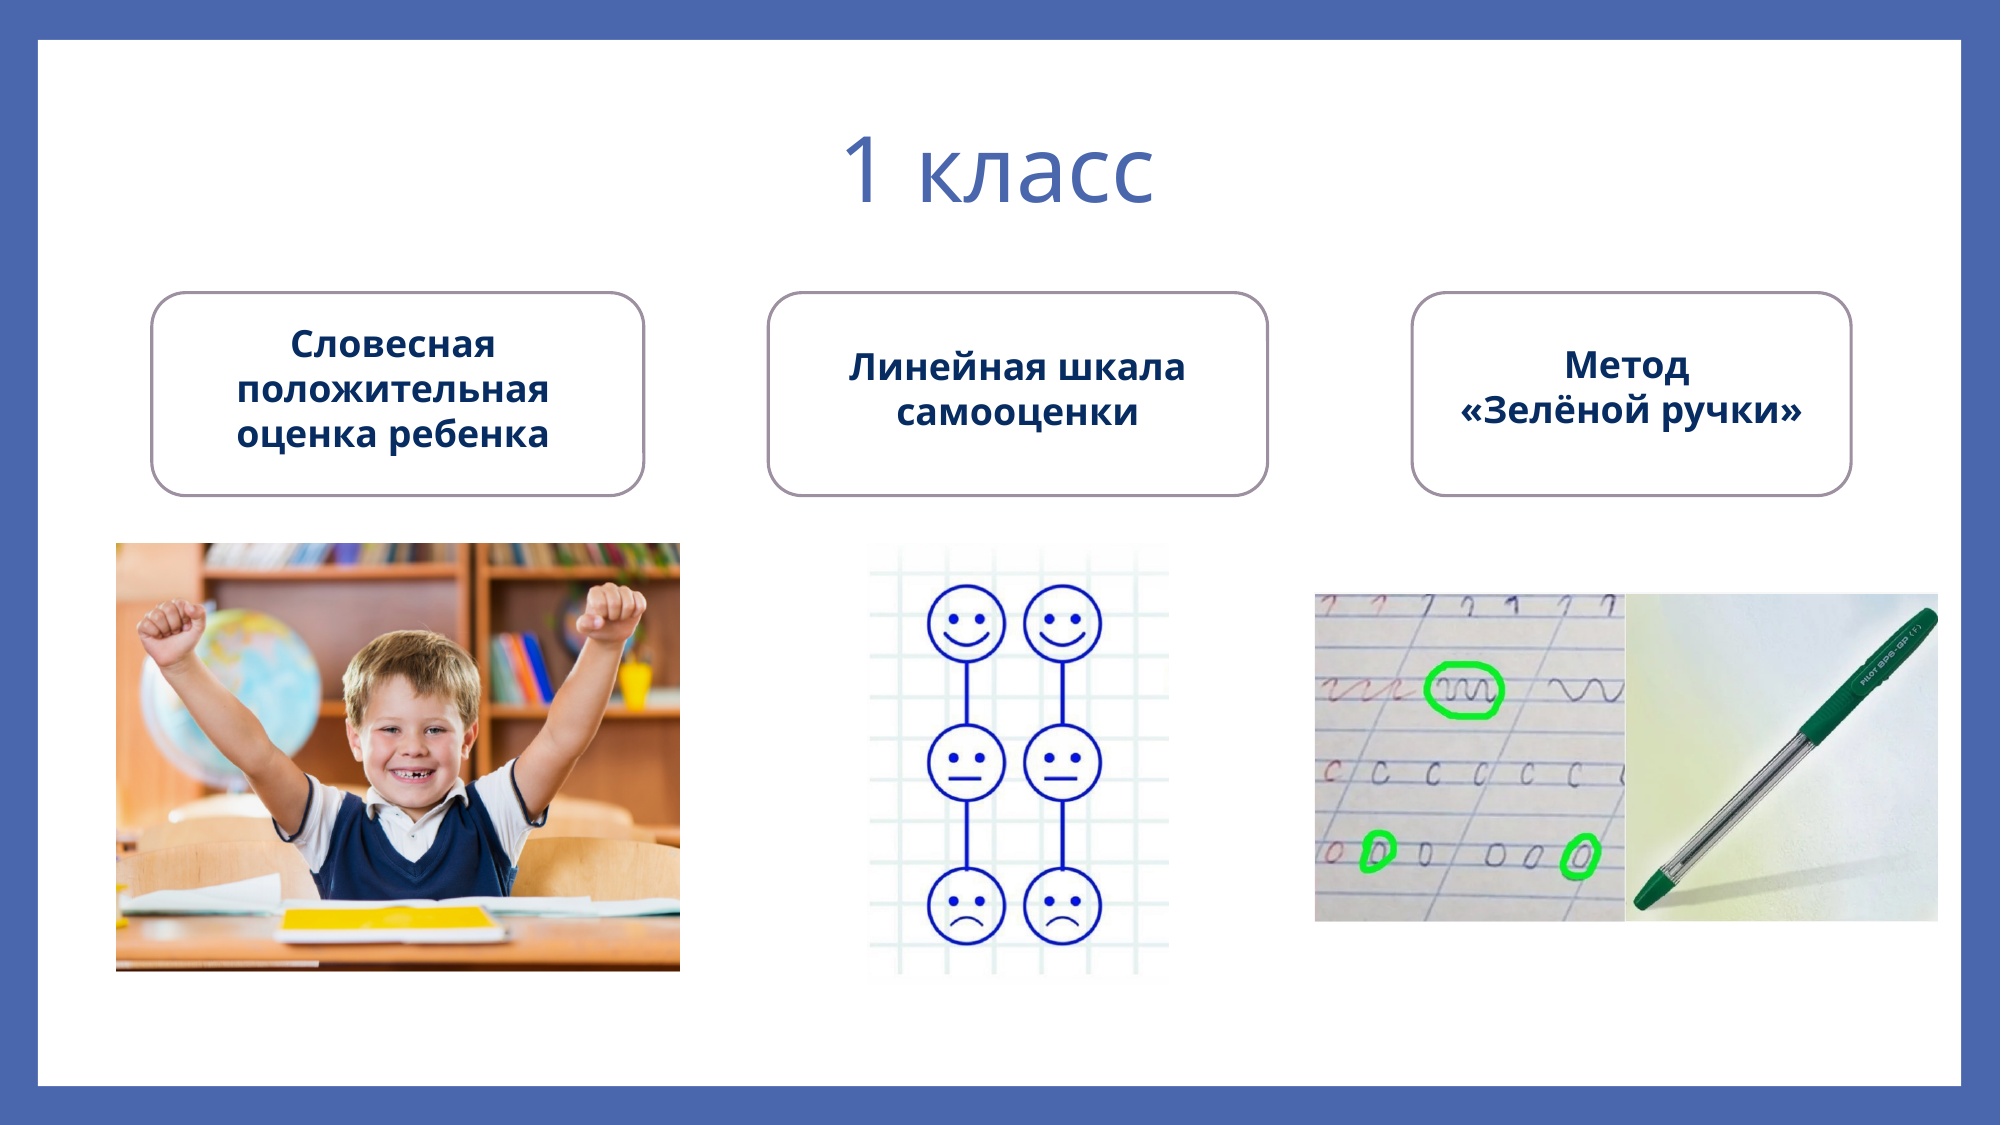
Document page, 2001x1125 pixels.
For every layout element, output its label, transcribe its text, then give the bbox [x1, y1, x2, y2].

picture [1314, 592, 1938, 922]
text_box [150, 291, 646, 498]
picture [115, 542, 680, 974]
text_box [1410, 291, 1853, 498]
text_box Словесная положительная оценка ребенка [173, 312, 613, 463]
title 1 класс [187, 99, 1808, 246]
text_box [766, 291, 1270, 498]
text_box Метод «Зелёной ручки» [1430, 333, 1833, 439]
text_box Линейная шкала самооценки [789, 335, 1247, 441]
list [867, 542, 1169, 986]
